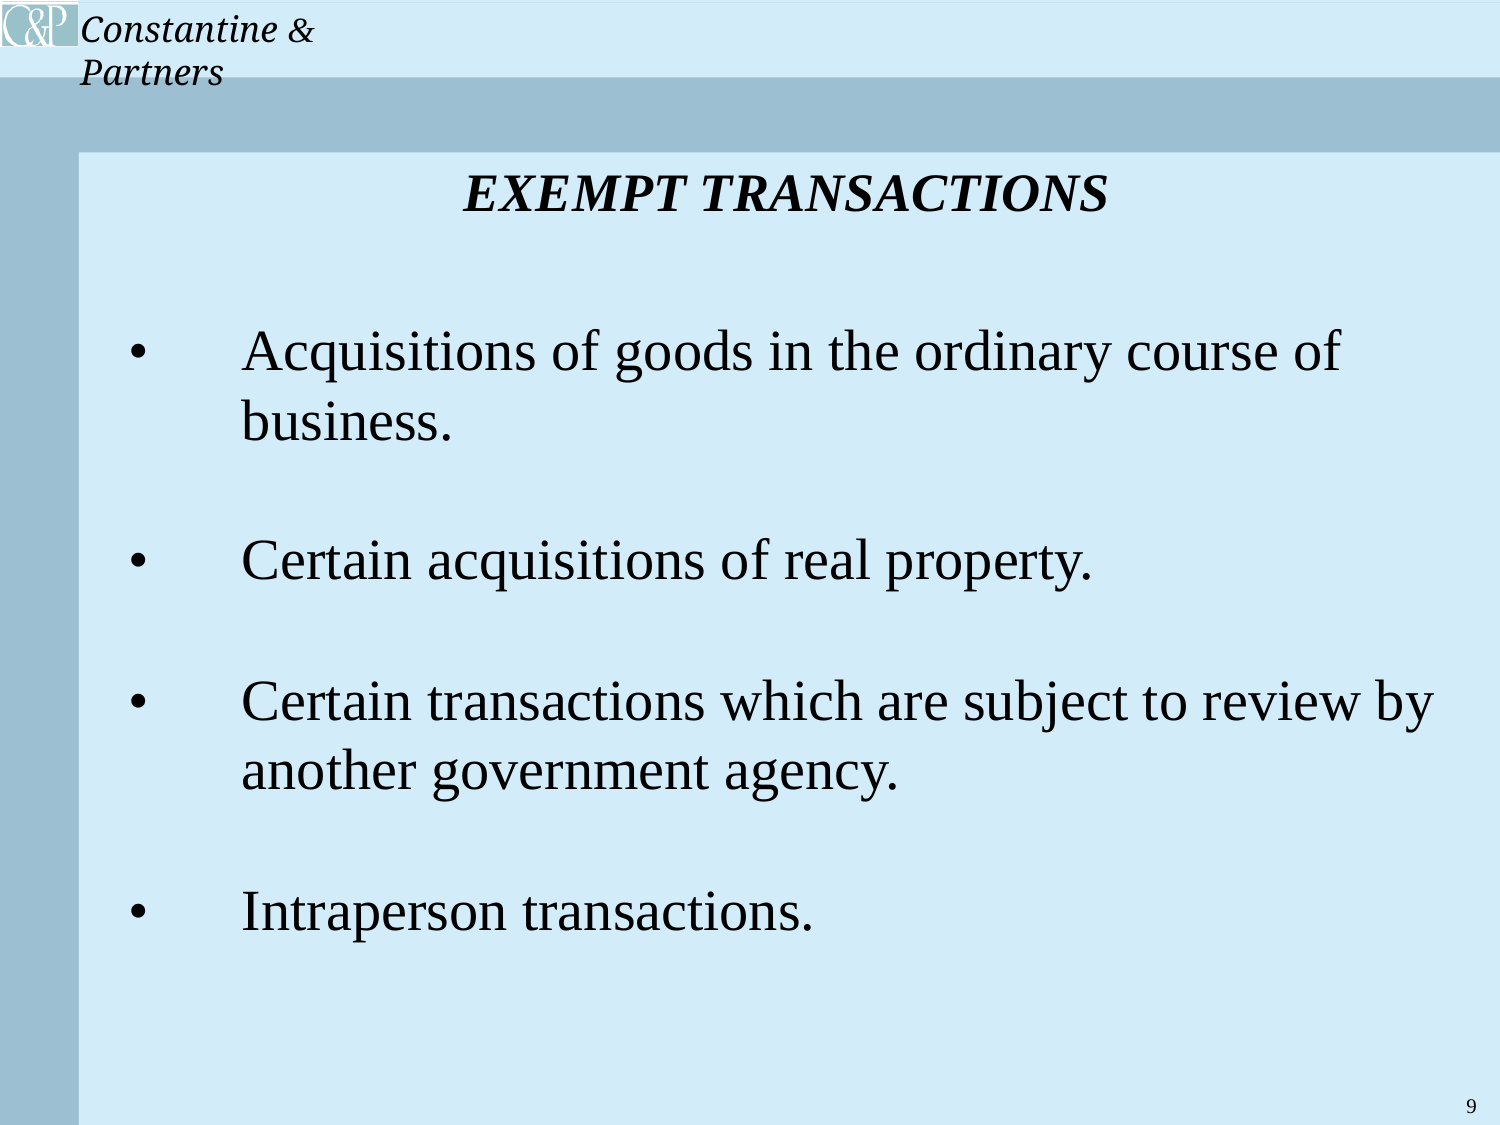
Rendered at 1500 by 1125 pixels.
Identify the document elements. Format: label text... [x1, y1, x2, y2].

text_box EXEMPT TRANSACTIONS [74, 149, 1500, 230]
text_box • Acquisitions of goods in the ordinary course of business. • Certain acquisitions of real property. • Certain transactions which are subject to review by another government agency. • Intraperson transactions. [74, 304, 1500, 949]
